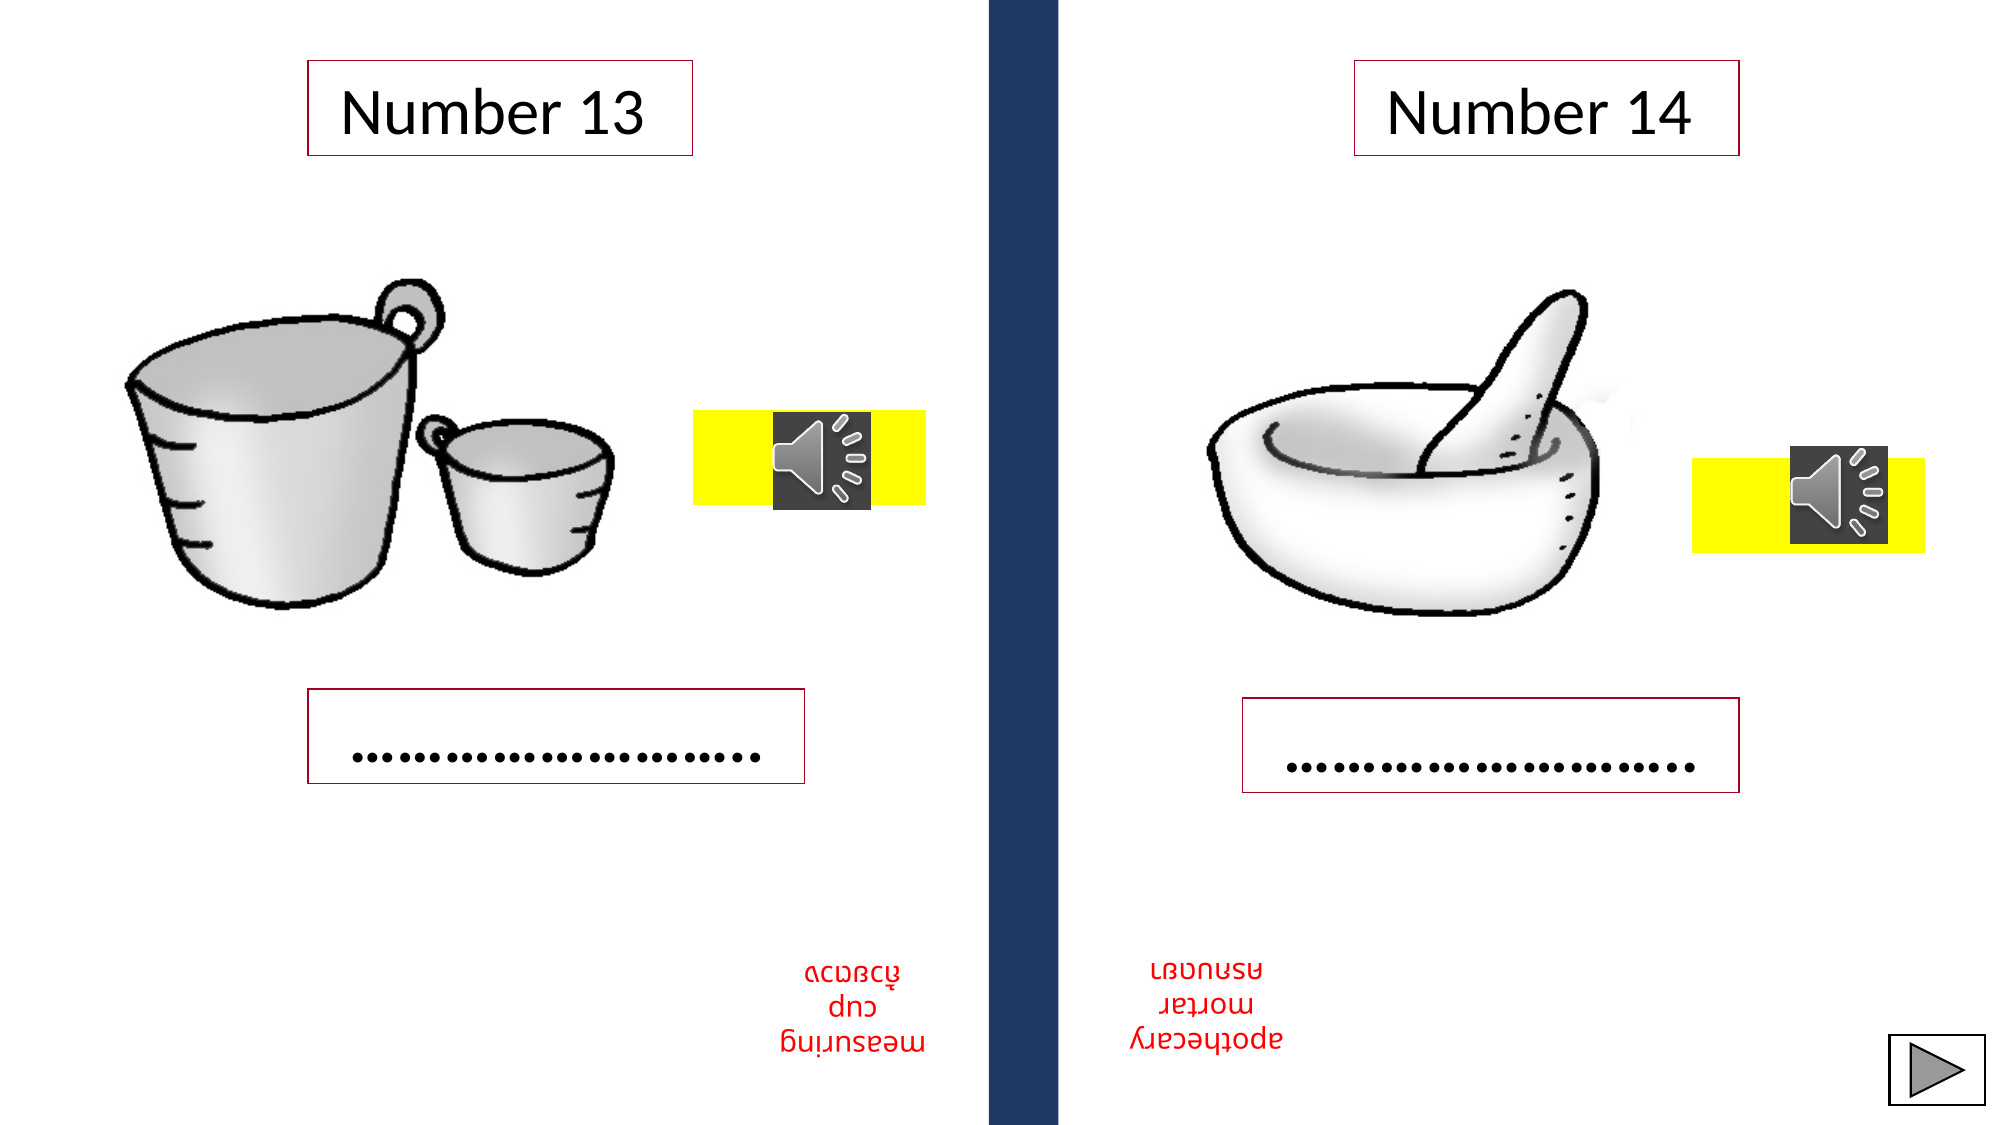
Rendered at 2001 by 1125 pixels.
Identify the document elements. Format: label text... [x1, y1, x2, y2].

text_box …………………….. [308, 688, 805, 784]
table_header [873, 410, 926, 505]
table_header [1692, 458, 1925, 553]
table_header [693, 410, 772, 505]
text_box [1888, 1034, 1986, 1106]
text_box [988, 0, 1059, 1125]
text_box Number 14 [1354, 60, 1739, 156]
picture [1789, 445, 1890, 545]
picture [83, 261, 693, 654]
picture [1147, 257, 1674, 654]
text_box …………………….. [1242, 697, 1739, 793]
text_box Number 13 [308, 60, 693, 156]
text_box apothecary mortar ครกบดยา [1068, 950, 1345, 1071]
text_box measuring cup ถ้วยตวง [737, 952, 968, 1073]
picture [772, 410, 873, 511]
